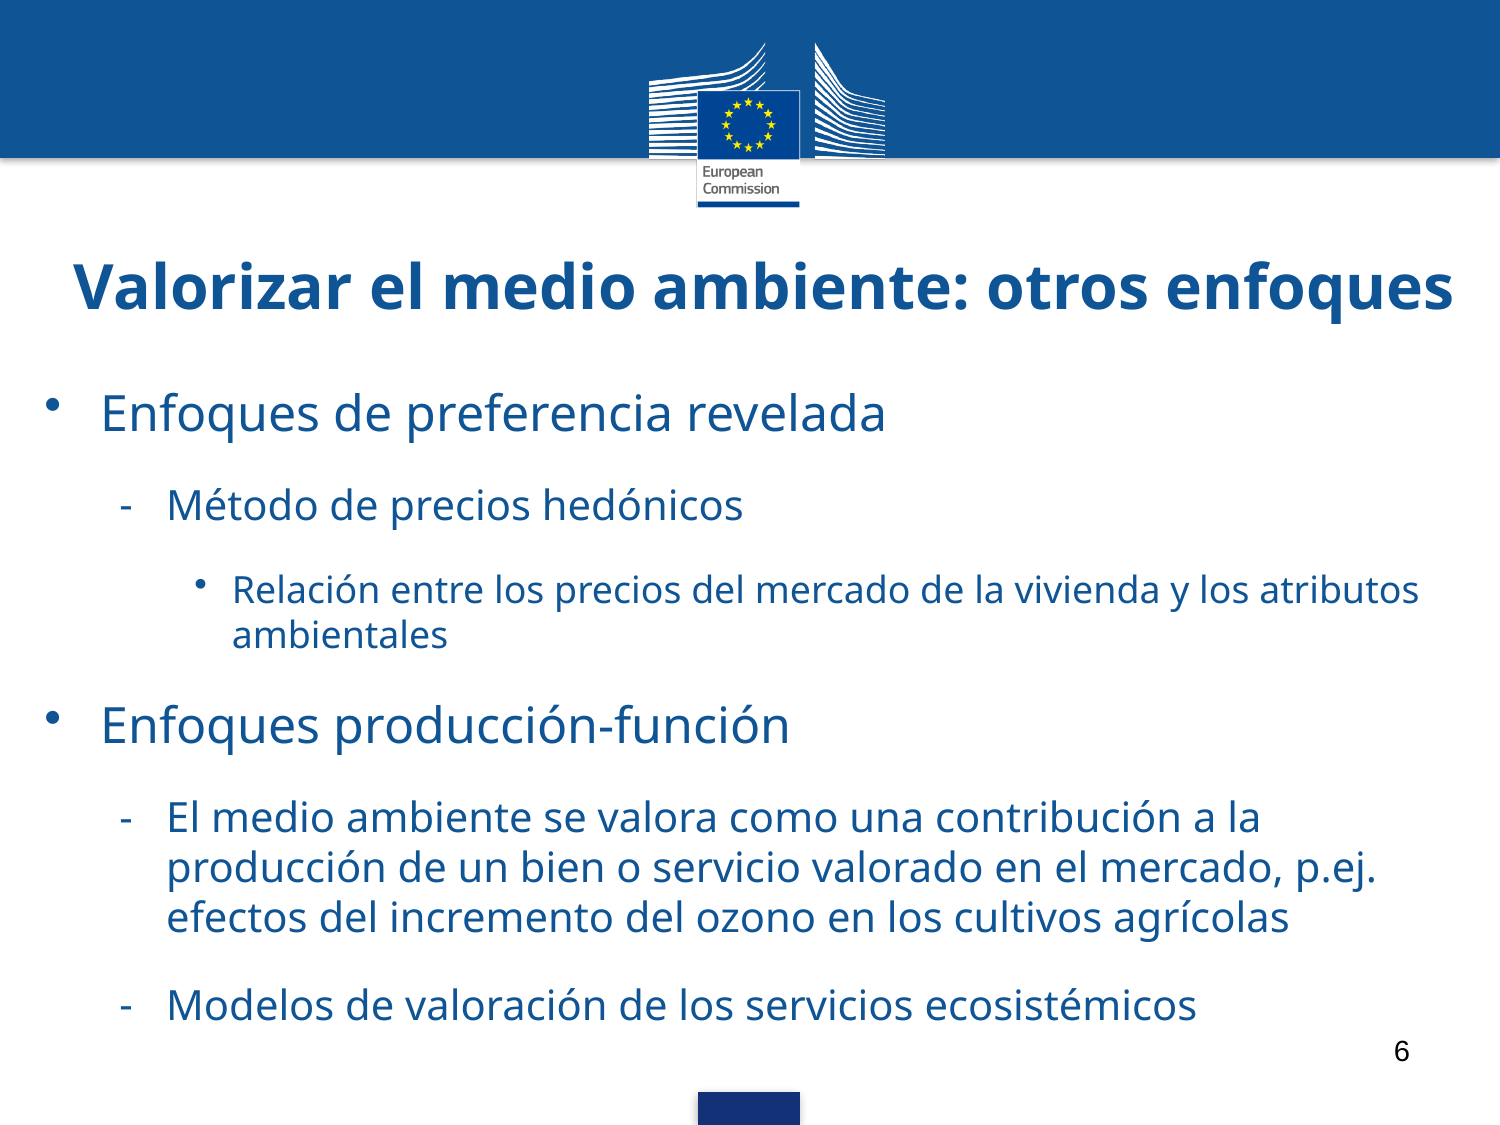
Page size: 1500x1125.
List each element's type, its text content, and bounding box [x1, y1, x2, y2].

title Valorizar el medio ambiente: otros enfoques [0, 208, 1500, 362]
picture [649, 42, 885, 208]
list Enfoques de preferencia revelada Método de precios hedónicos Relación entre los precios del mercado de la vivienda y los atributos ambientales Enfoques producción-función El medio ambiente se valora como una contribución a la producción de un bien o servicio valorado en el mercado, p.ej. efectos del incremento del ozono en los cultivos agrícolas Modelos de valoración de los servicios ecosistémicos [29, 373, 1471, 953]
slide_number 6 [1074, 1024, 1426, 1103]
